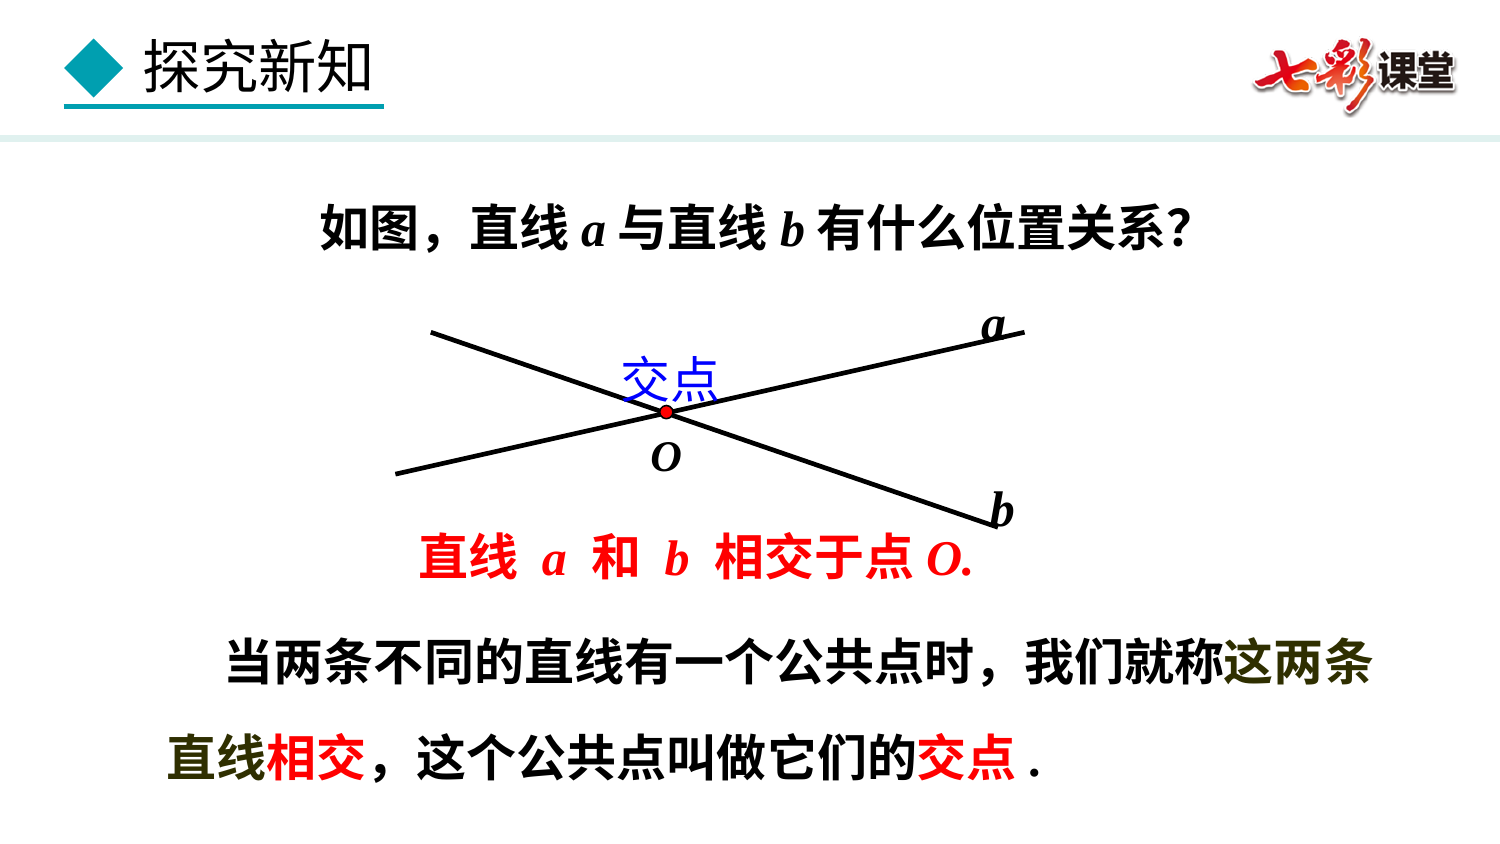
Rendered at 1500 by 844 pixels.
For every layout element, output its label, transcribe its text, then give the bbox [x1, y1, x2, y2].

text_box O [635, 420, 764, 488]
text_box 直线 a 和 b 相交于点O. [403, 488, 990, 587]
text_box 交点 [608, 332, 733, 395]
text_box a [971, 279, 1016, 333]
text_box 当两条不同的直线有一个公共点时，我们就称这两条直线相交，这个公共点叫做它们的交点. [151, 587, 1410, 795]
picture [1249, 32, 1461, 118]
text_box 如图，直线a与直线b有什么位置关系？ [301, 176, 1258, 247]
text_box b [980, 465, 1025, 519]
text_box [659, 405, 673, 419]
